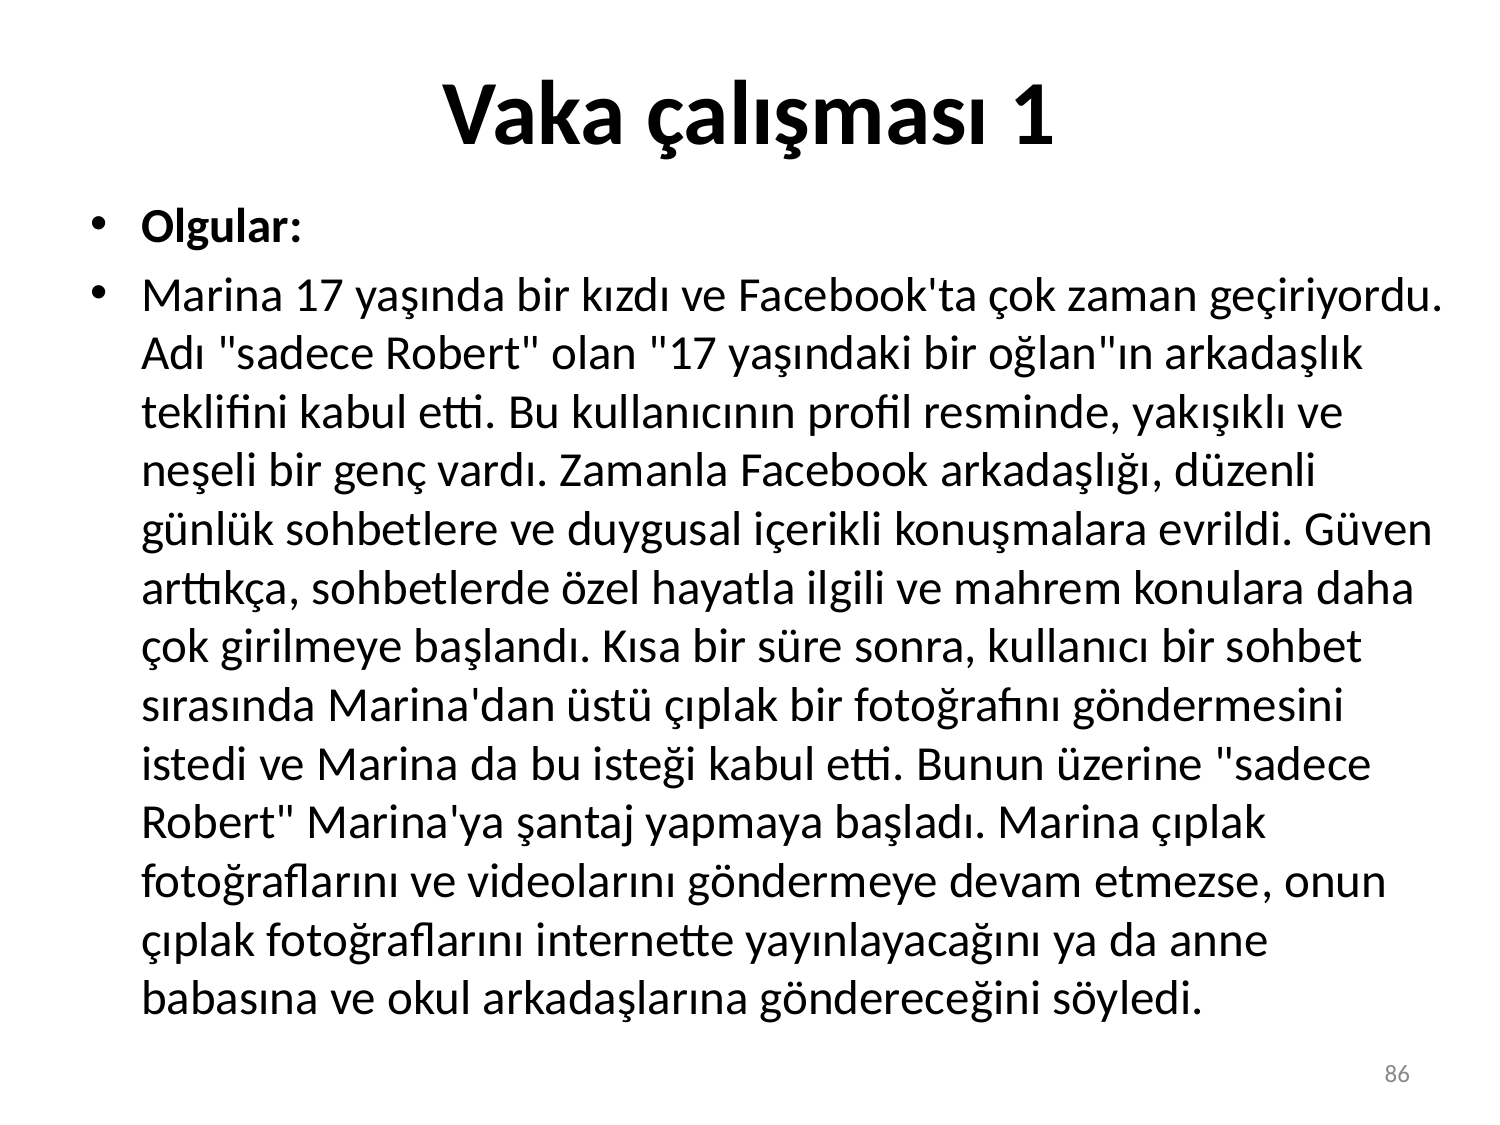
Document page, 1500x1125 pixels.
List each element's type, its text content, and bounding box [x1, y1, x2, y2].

slide_number 86 [1074, 1042, 1425, 1103]
list Olgular: Marina 17 yaşında bir kızdı ve Facebook'ta çok zaman geçiriyordu. Adı "sadece Robert" olan "17 yaşındaki bir oğlan"ın arkadaşlık teklifini kabul etti. Bu kullanıcının profil resminde, yakışıklı ve neşeli bir genç vardı. Zamanla Facebook arkadaşlığı, düzenli günlük sohbetlere ve duygusal içerikli konuşmalara evrildi. Güven arttıkça, sohbetlerde özel hayatla ilgili ve mahrem konulara daha çok girilmeye başlandı. Kısa bir süre sonra, kullanıcı bir sohbet sırasında Marina'dan üstü çıplak bir fotoğrafını göndermesini istedi ve Marina da bu isteği kabul etti. Bunun üzerine "sadece Robert" Marina'ya şantaj yapmaya başladı. Marina çıplak fotoğraflarını ve videolarını göndermeye devam etmezse, onun çıplak fotoğraflarını internette yayınlayacağını ya da anne babasına ve okul arkadaşlarına göndereceğini söyledi. [75, 186, 1472, 1088]
title Vaka çalışması 1 [75, 45, 1425, 186]
